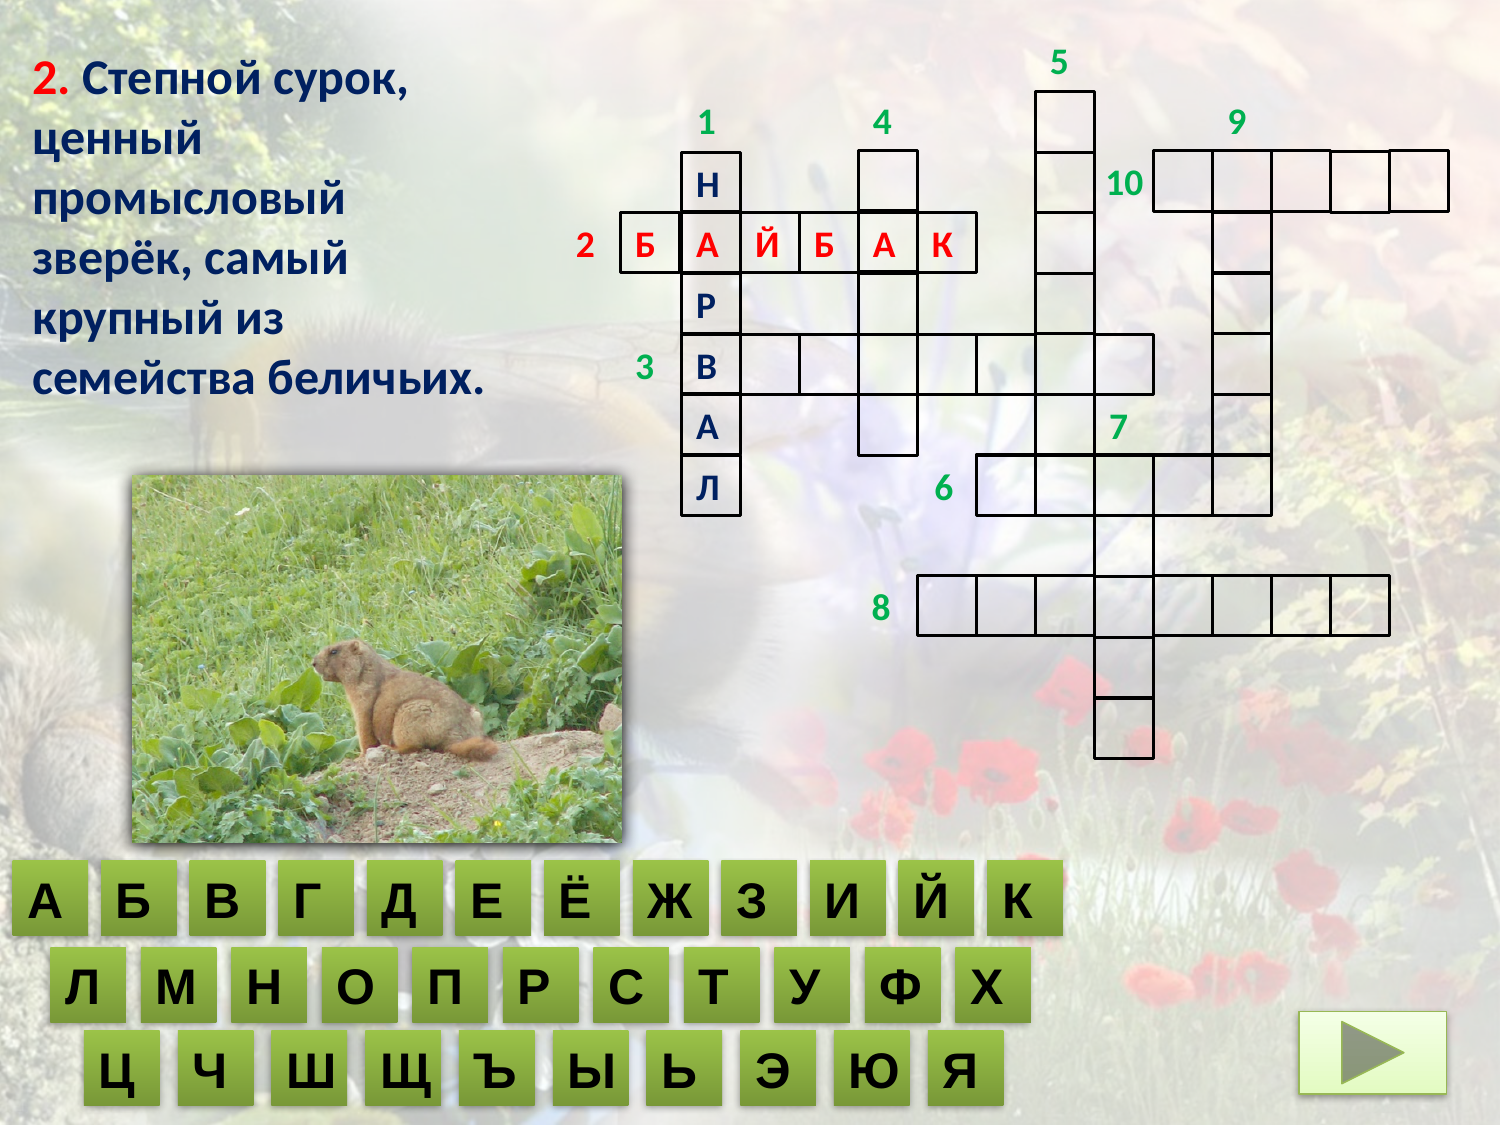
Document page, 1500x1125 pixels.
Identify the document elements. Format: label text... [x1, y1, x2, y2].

text_box [1094, 698, 1154, 759]
text_box [859, 335, 917, 394]
text_box И [810, 860, 886, 936]
text_box [1212, 273, 1272, 334]
text_box А [859, 212, 917, 273]
picture [131, 474, 623, 843]
text_box 10 [1090, 150, 1167, 211]
text_box 1 [682, 89, 742, 150]
text_box Т [683, 947, 760, 1023]
text_box Б [101, 860, 177, 936]
text_box Э [740, 1030, 816, 1106]
text_box [1212, 334, 1272, 395]
text_box Щ [365, 1030, 441, 1106]
text_box Ф [864, 947, 941, 1023]
text_box У [774, 947, 850, 1023]
text_box К [917, 212, 977, 273]
text_box В [189, 860, 266, 936]
text_box [1094, 515, 1154, 577]
text_box М [140, 947, 217, 1023]
text_box Ш [271, 1030, 348, 1106]
text_box [1036, 575, 1095, 636]
text_box [1331, 575, 1390, 636]
text_box 9 [1212, 89, 1272, 150]
text_box [1094, 637, 1154, 698]
text_box Ё [544, 860, 620, 936]
text_box Л [681, 455, 741, 516]
text_box [1035, 212, 1095, 273]
text_box 7 [1094, 394, 1154, 455]
text_box [1212, 212, 1272, 273]
text_box [1153, 150, 1212, 212]
text_box Ж [632, 860, 709, 936]
text_box [1213, 575, 1272, 636]
text_box [1389, 150, 1449, 212]
text_box [917, 334, 976, 395]
text_box А [681, 394, 741, 455]
text_box Н [231, 947, 307, 1023]
text_box [976, 334, 1036, 395]
text_box Х [955, 947, 1031, 1023]
text_box [1330, 151, 1390, 213]
text_box [1095, 455, 1153, 515]
text_box Р [502, 947, 579, 1023]
text_box 5 [1035, 29, 1095, 90]
text_box [1153, 455, 1213, 516]
text_box Ь [646, 1030, 723, 1106]
text_box П [412, 947, 488, 1023]
text_box [1272, 575, 1331, 636]
text_box Н [681, 152, 741, 212]
text_box К [987, 860, 1063, 936]
text_box Е [455, 860, 532, 936]
text_box Ю [833, 1030, 910, 1106]
text_box [858, 394, 918, 456]
text_box Ы [552, 1030, 629, 1106]
text_box [1213, 455, 1272, 516]
text_box [740, 334, 800, 395]
text_box А [681, 212, 740, 273]
text_box [1035, 273, 1095, 334]
text_box Я [927, 1030, 1004, 1106]
text_box Г [278, 860, 354, 936]
text_box А [12, 860, 89, 936]
text_box [1035, 91, 1095, 153]
text_box Ъ [458, 1030, 535, 1106]
text_box Щ [0, 0, 1500, 1125]
text_box Л [50, 947, 126, 1023]
text_box [1094, 334, 1154, 394]
text_box 2. Степной сурок, ценный промысловый зверёк, самый крупный из семейства беличьих. [17, 37, 526, 412]
text_box [1271, 150, 1331, 212]
text_box [1036, 334, 1094, 394]
text_box Ч [177, 1030, 254, 1106]
text_box [1212, 150, 1271, 212]
text_box С [593, 947, 669, 1023]
text_box [976, 575, 1036, 636]
text_box [858, 273, 918, 335]
text_box [1094, 577, 1154, 637]
text_box Й [898, 860, 975, 936]
text_box Б [621, 212, 680, 273]
text_box [976, 455, 1035, 516]
text_box [1212, 395, 1272, 455]
text_box 6 [919, 455, 979, 515]
text_box [1035, 394, 1095, 456]
text_box Ц [83, 1030, 160, 1106]
text_box [1298, 1011, 1447, 1095]
text_box 4 [858, 89, 918, 150]
text_box [1035, 456, 1095, 516]
text_box [917, 575, 976, 636]
text_box [858, 150, 918, 212]
text_box Р [681, 273, 741, 334]
text_box 3 [620, 334, 680, 394]
text_box [1153, 575, 1213, 636]
text_box Б [799, 212, 859, 273]
text_box [800, 334, 859, 395]
text_box Й [740, 212, 799, 273]
text_box [1035, 153, 1095, 212]
text_box З [721, 860, 797, 936]
text_box О [321, 947, 398, 1023]
text_box В [681, 334, 740, 394]
text_box Д [366, 860, 443, 936]
text_box 8 [856, 575, 916, 636]
text_box 2 [561, 212, 621, 273]
